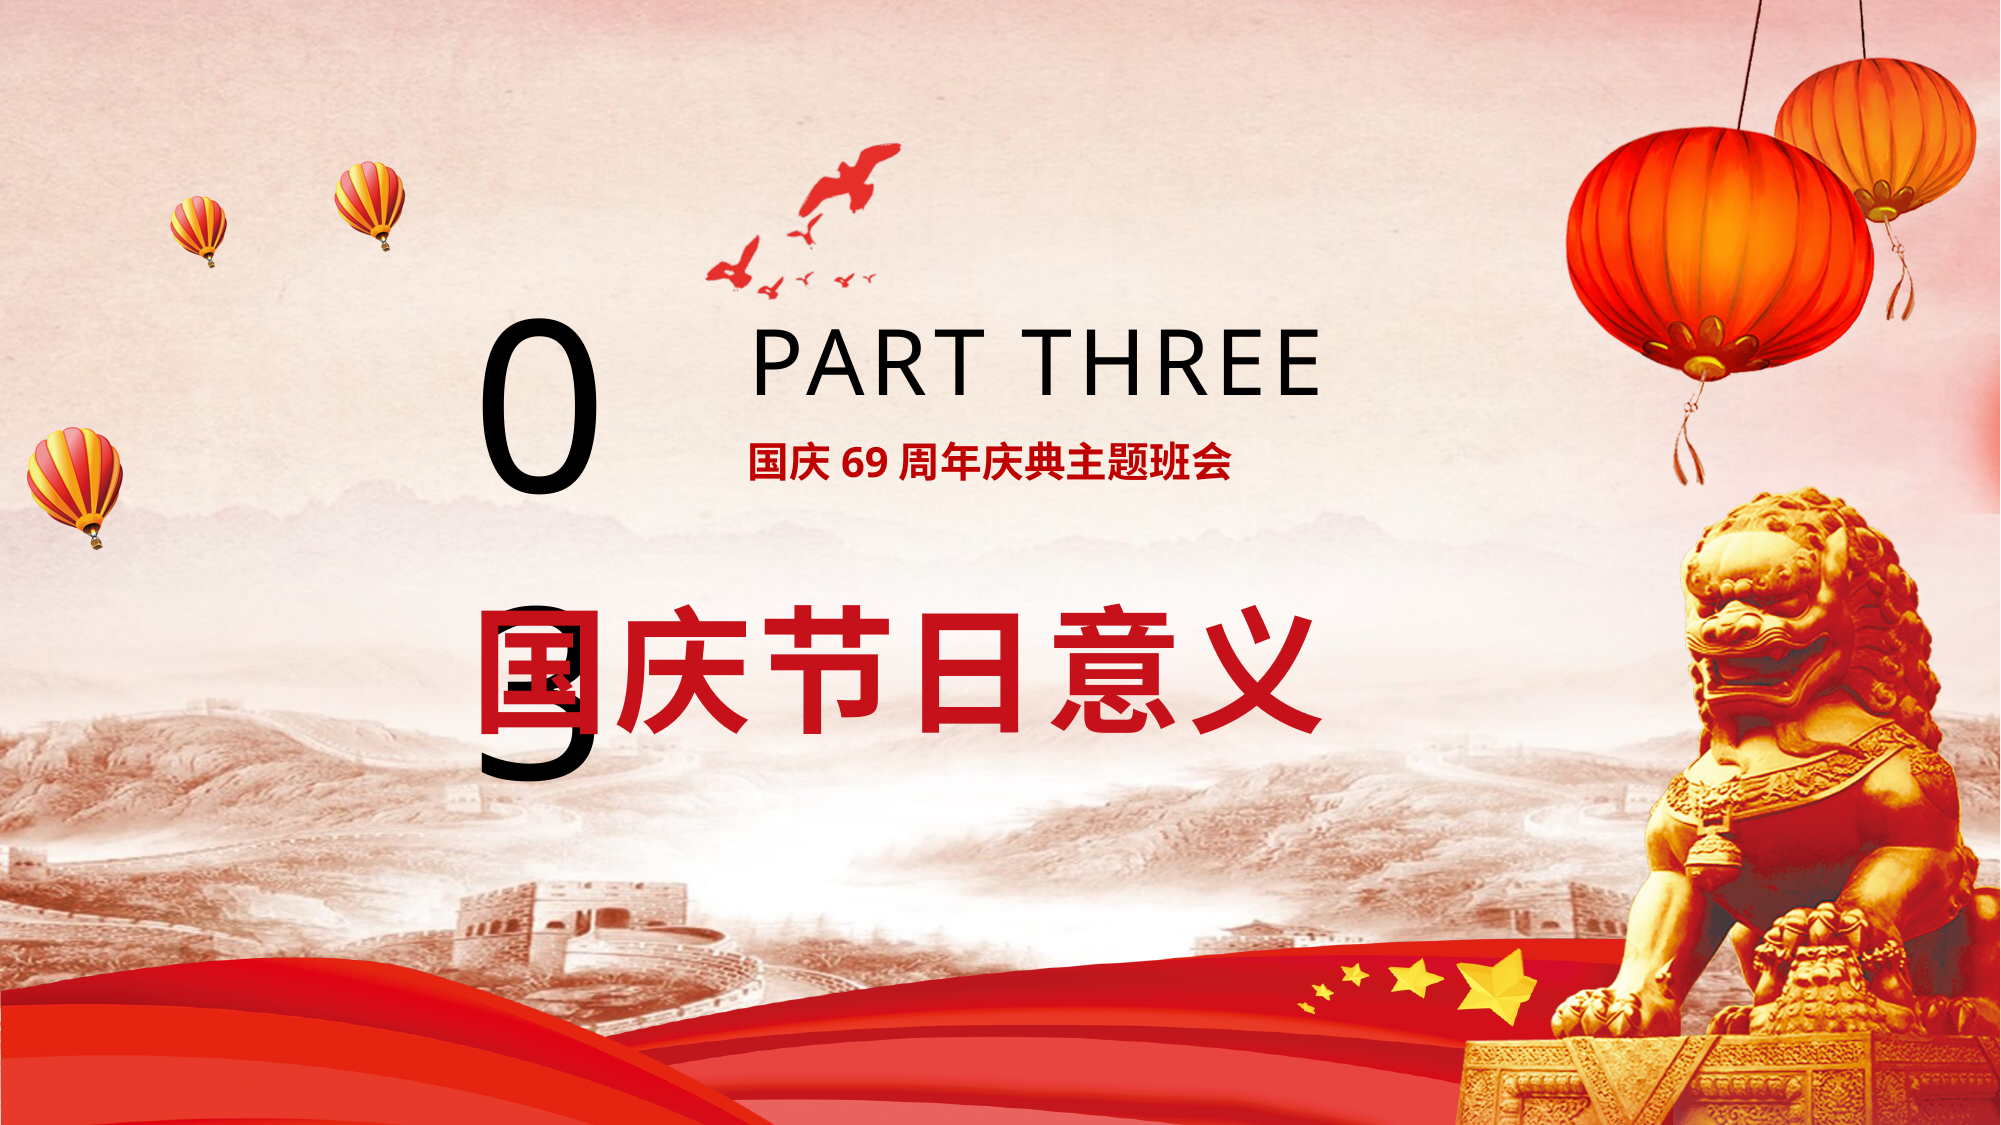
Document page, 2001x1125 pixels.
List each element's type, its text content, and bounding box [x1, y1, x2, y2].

text_box 03 [456, 245, 757, 577]
text_box 国庆节日意义 [456, 577, 1465, 758]
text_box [732, 296, 1394, 495]
text_box 03 [456, 758, 757, 836]
picture [0, 0, 2001, 1125]
